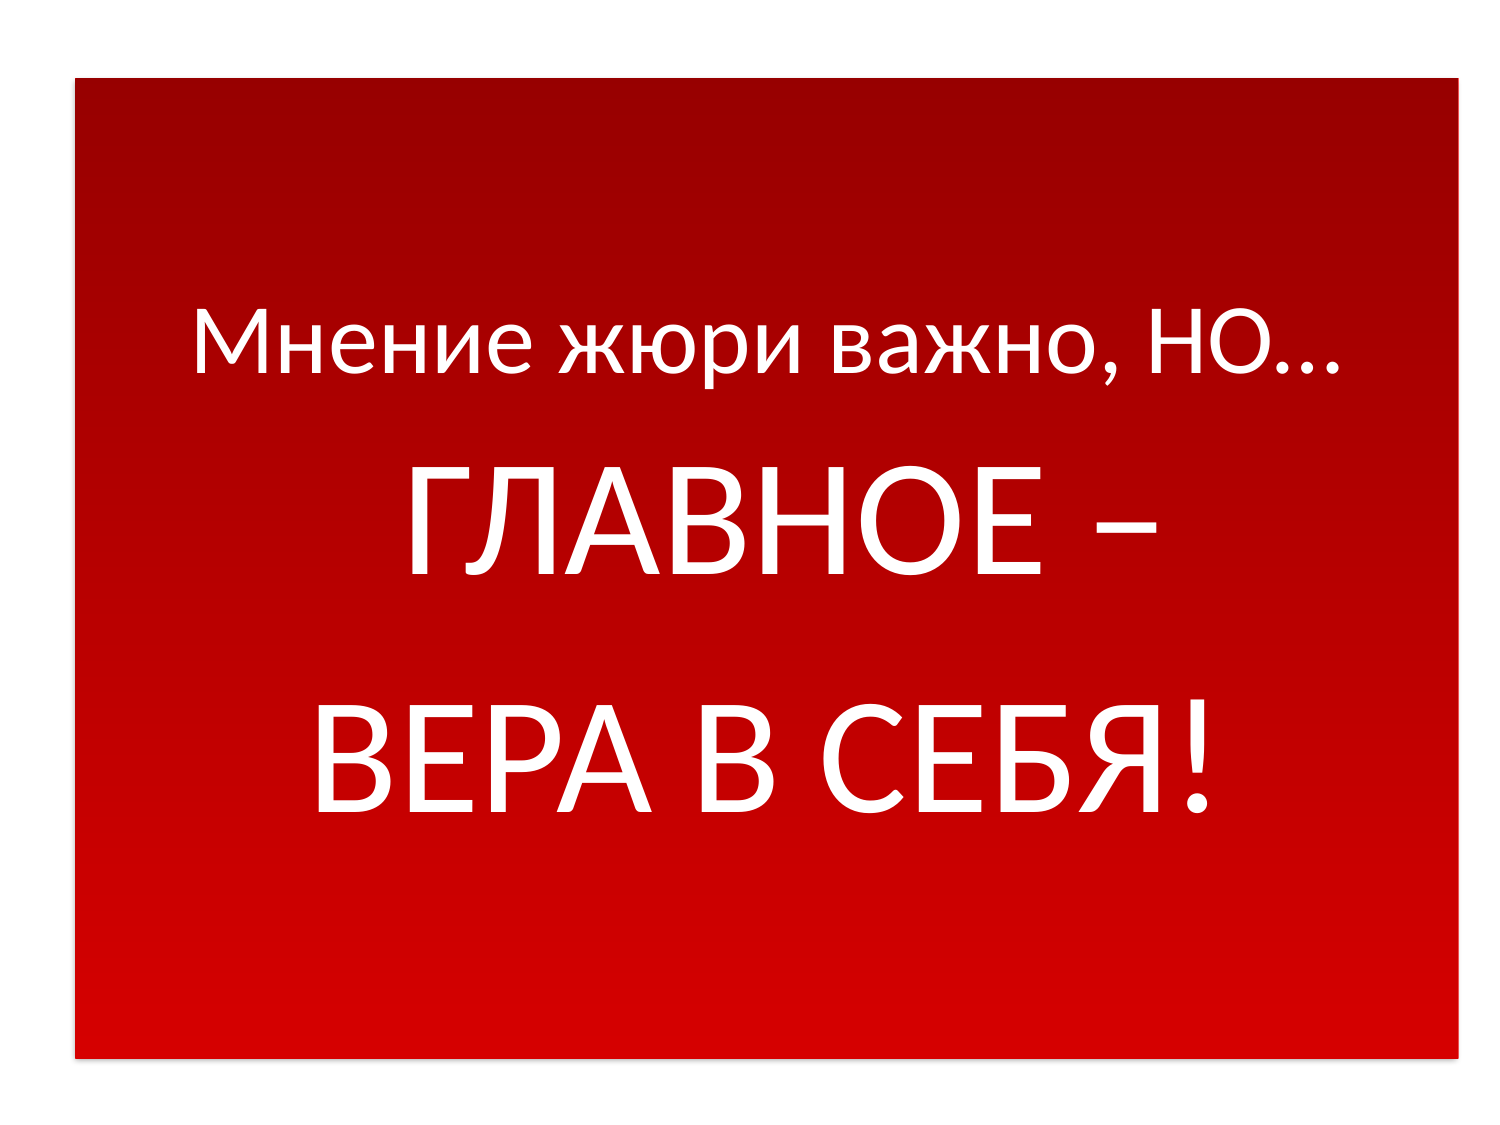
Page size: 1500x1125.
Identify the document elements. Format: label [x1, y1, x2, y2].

list [74, 77, 1459, 1059]
